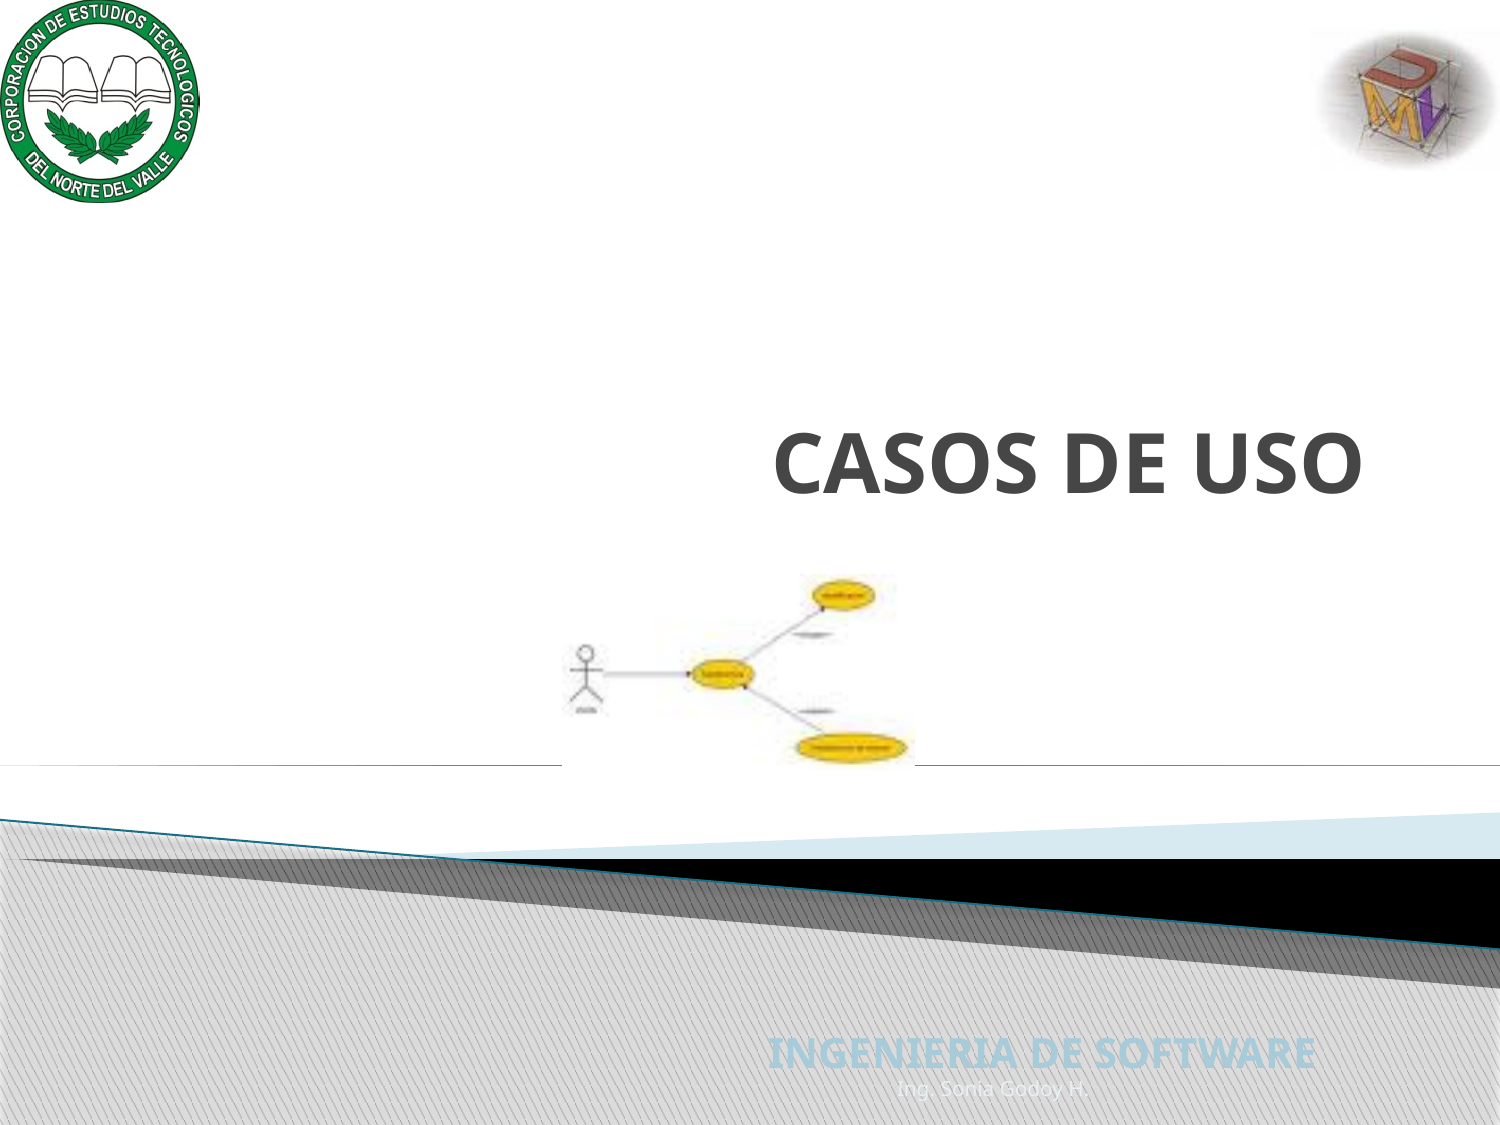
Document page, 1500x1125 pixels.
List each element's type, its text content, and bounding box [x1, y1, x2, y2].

picture [562, 573, 915, 772]
picture [0, 0, 200, 204]
picture [1309, 23, 1500, 171]
title CASOS DE USO [105, 316, 1381, 518]
picture [5, 859, 1500, 989]
footer Ing. Sonia Godoy H. [718, 1051, 1105, 1112]
text_box INGENIERIA DE SOFTWARE [753, 1019, 1332, 1085]
